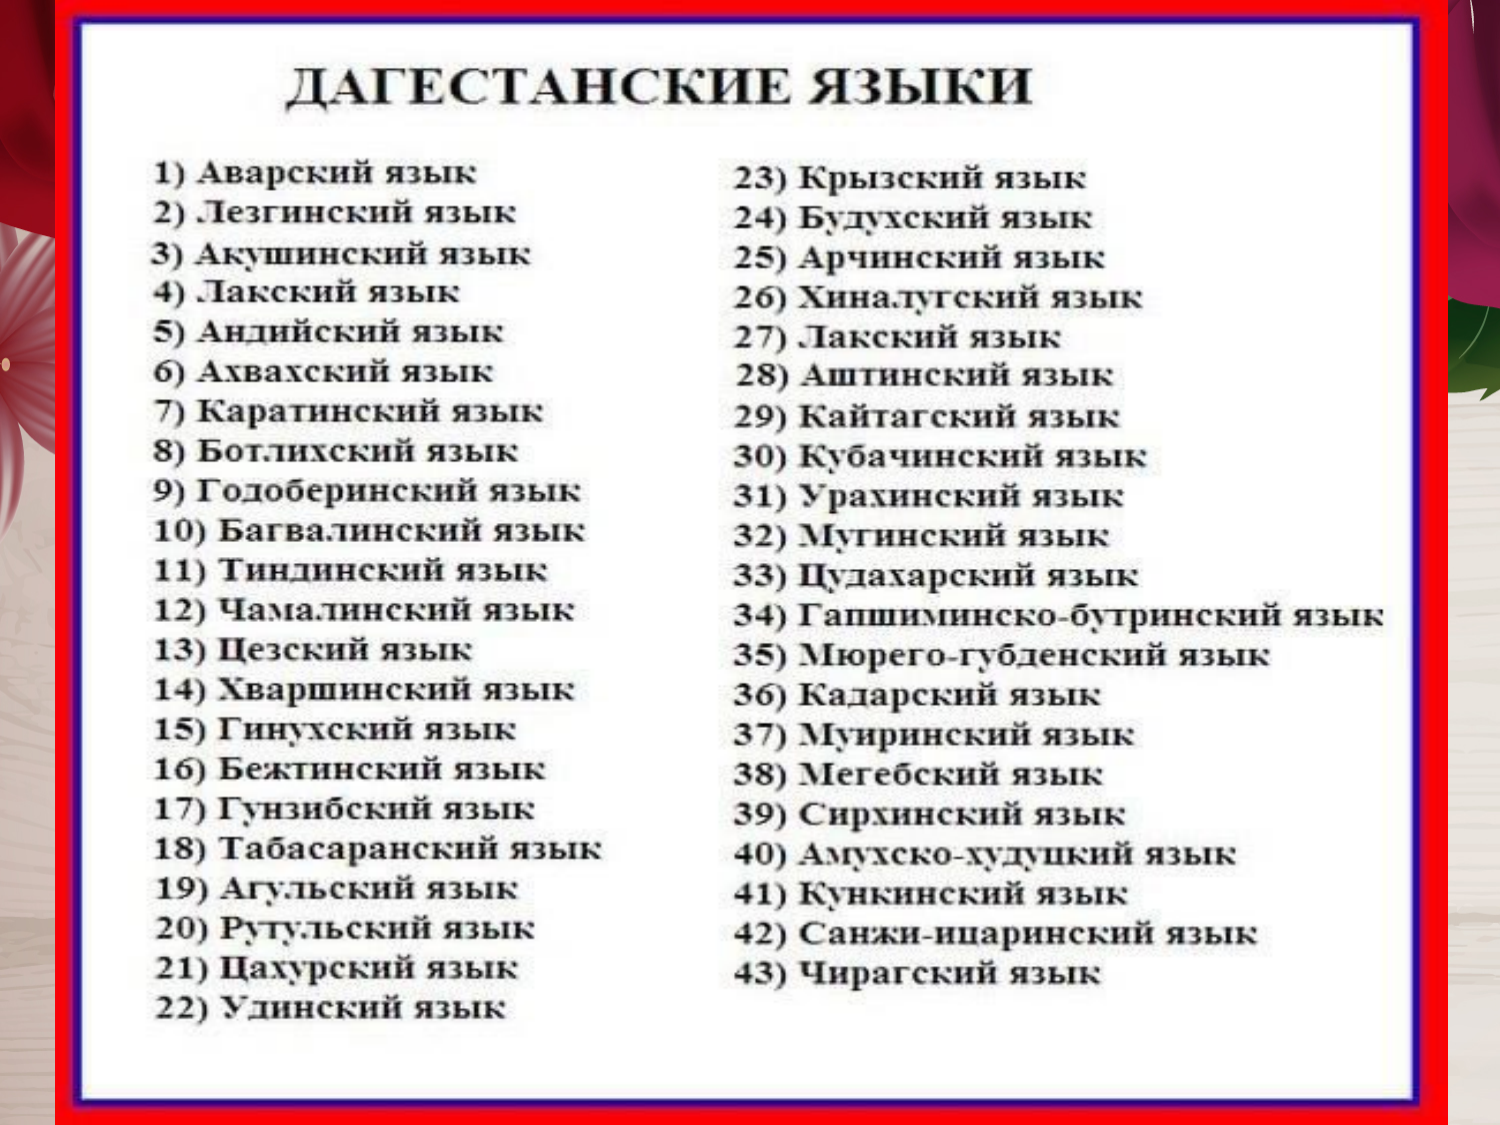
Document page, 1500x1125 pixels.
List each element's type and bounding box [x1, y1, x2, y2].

list [55, 0, 1448, 1125]
picture [1448, 0, 1500, 1125]
picture [0, 0, 55, 1125]
